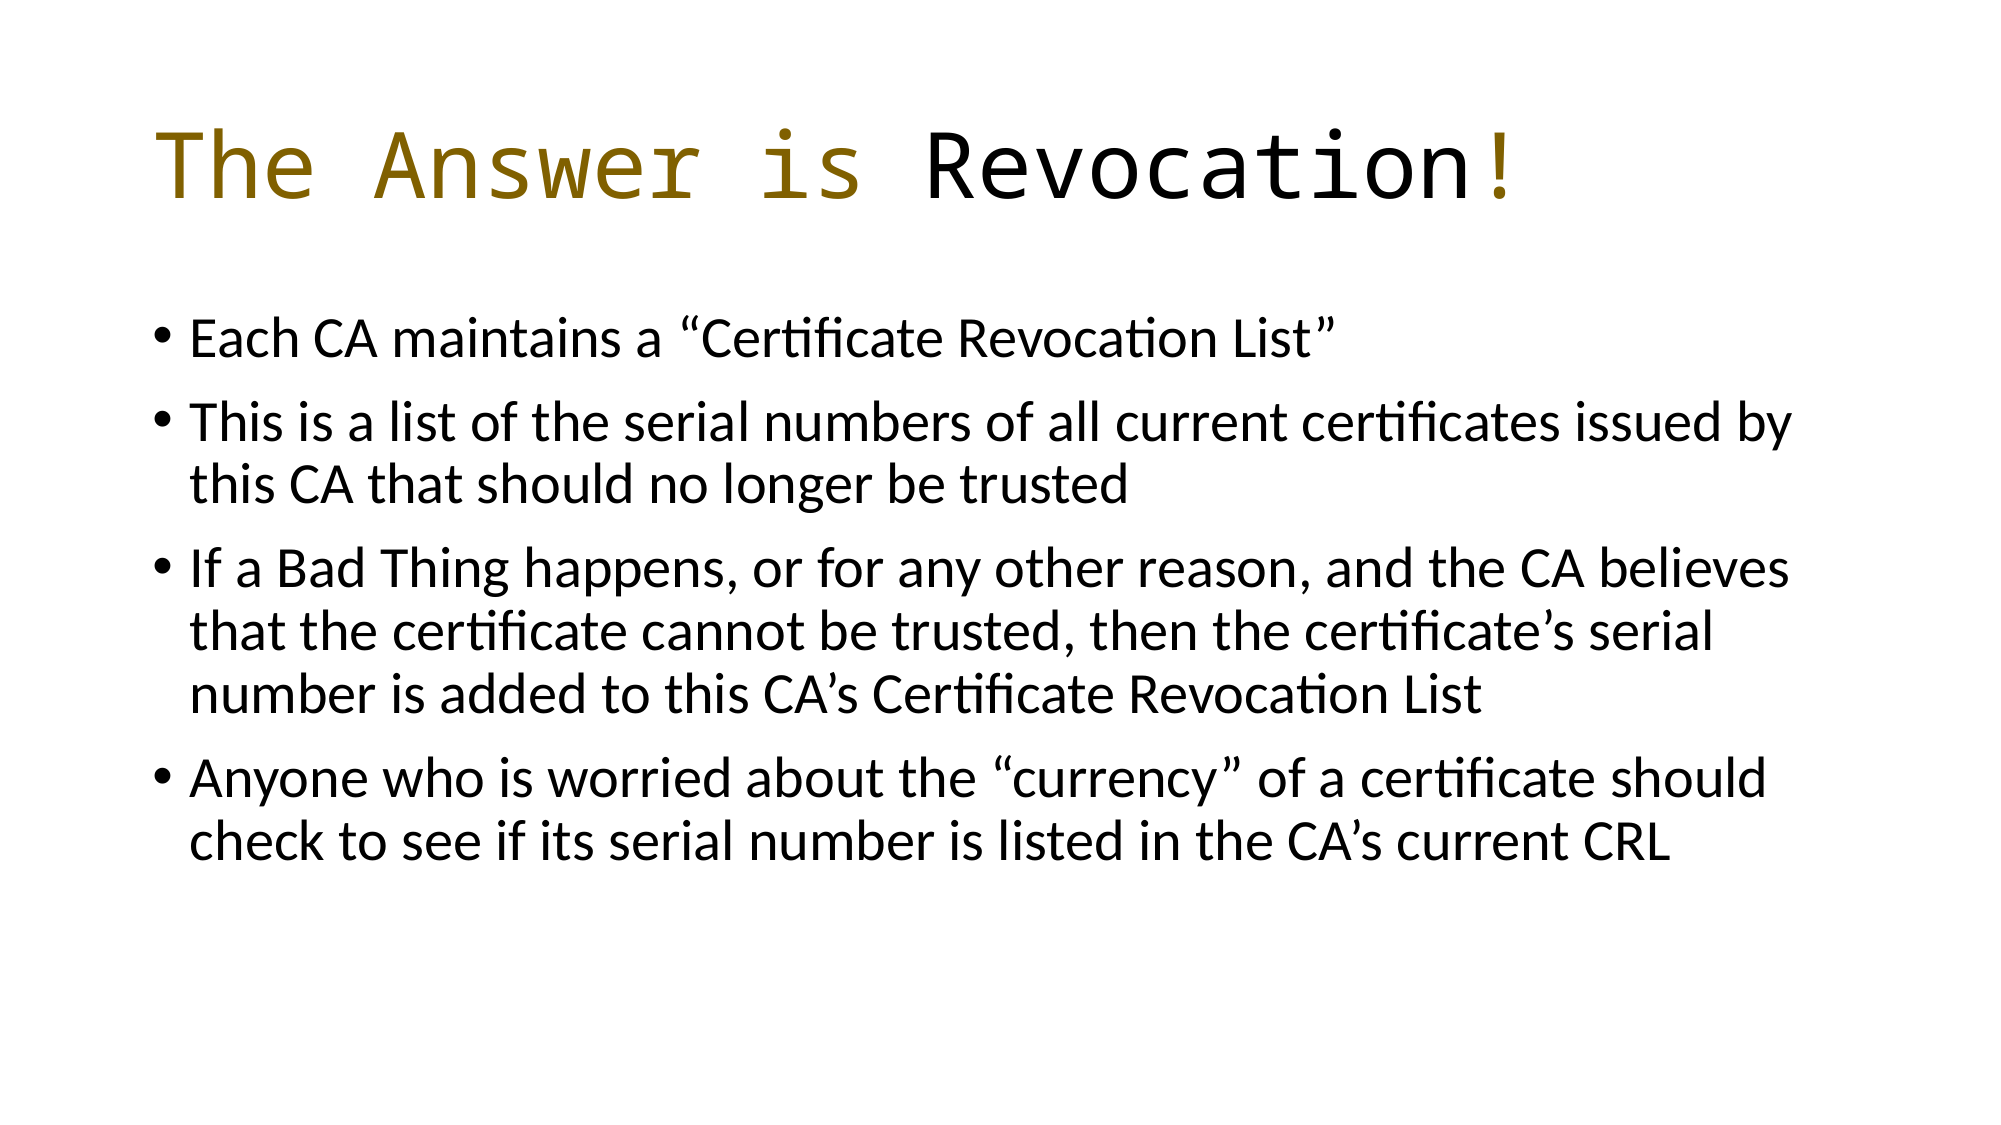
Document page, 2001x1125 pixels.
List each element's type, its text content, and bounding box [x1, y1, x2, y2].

list Each CA maintains a “Certificate Revocation List” This is a list of the serial numbers of all current certificates issued by this CA that should no longer be trusted If a Bad Thing happens, or for any other reason, and the CA believes that the certificate cannot be trusted, then the certificate’s serial number is added to this CA’s Certificate Revocation List Anyone who is worried about the “currency” of a certificate should check to see if its serial number is listed in the CA’s current CRL [137, 299, 1863, 1014]
title The Answer is Revocation! [137, 59, 1863, 278]
